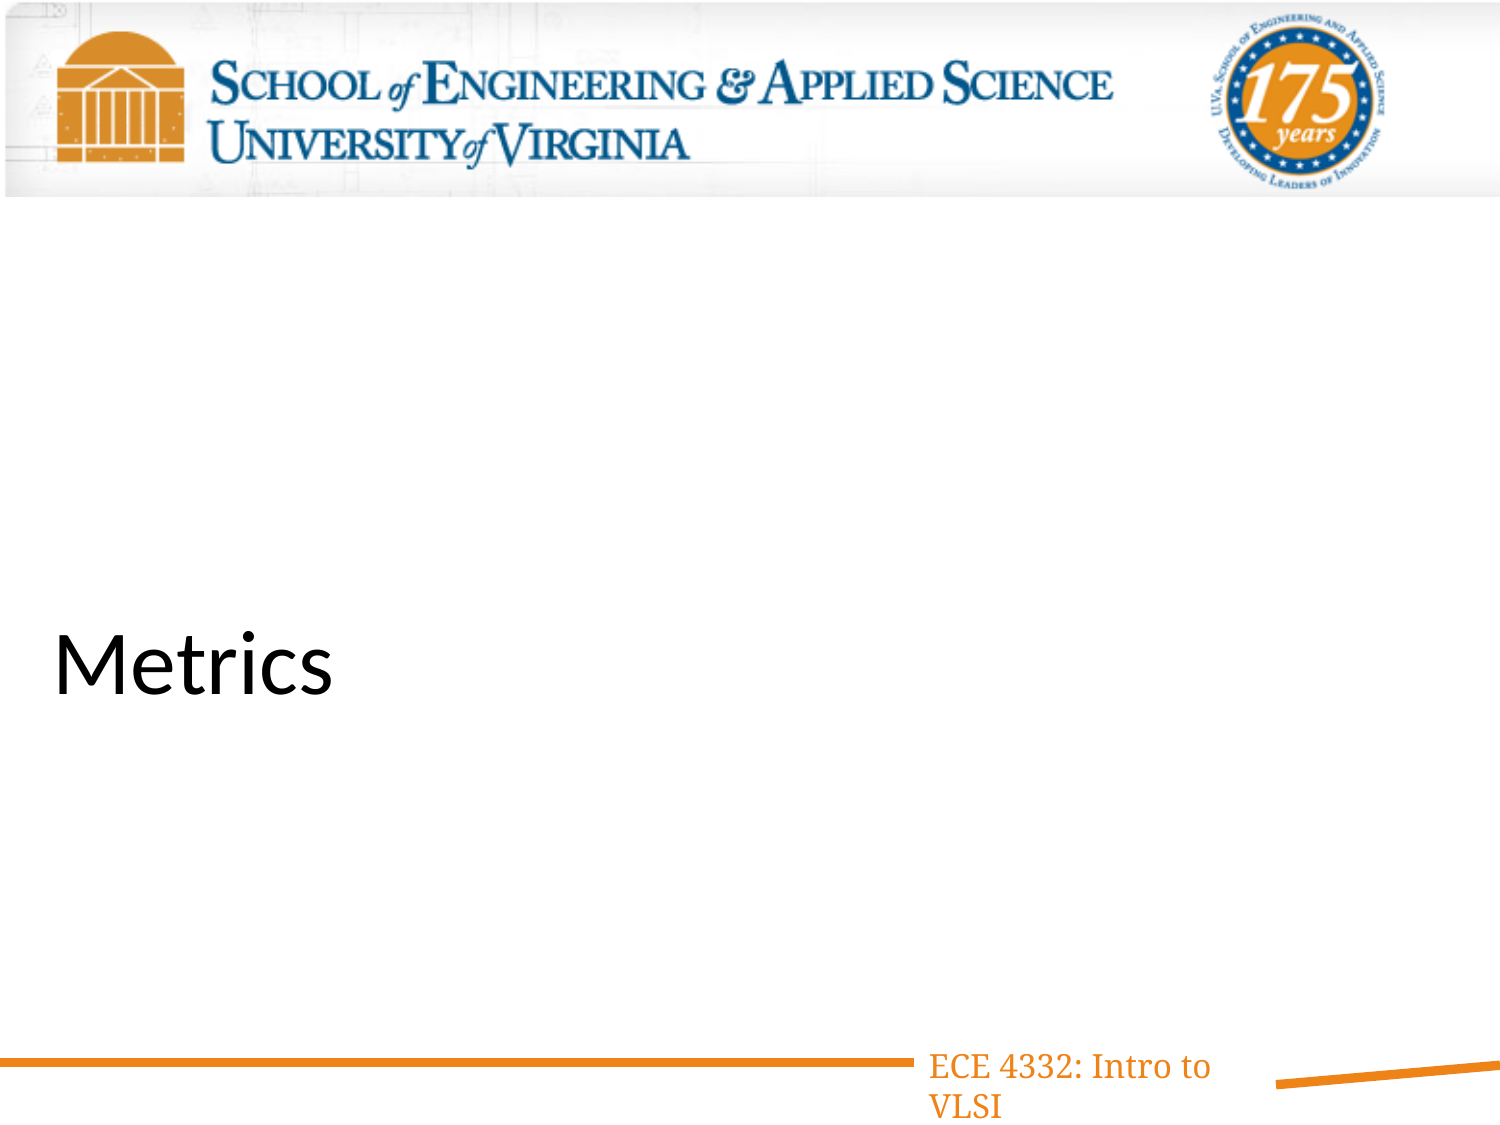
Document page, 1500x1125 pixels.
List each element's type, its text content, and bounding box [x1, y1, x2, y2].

text_box ECE 4332: Intro to VLSI [914, 1037, 1277, 1125]
title Metrics [37, 537, 1313, 779]
picture [0, 0, 1500, 197]
